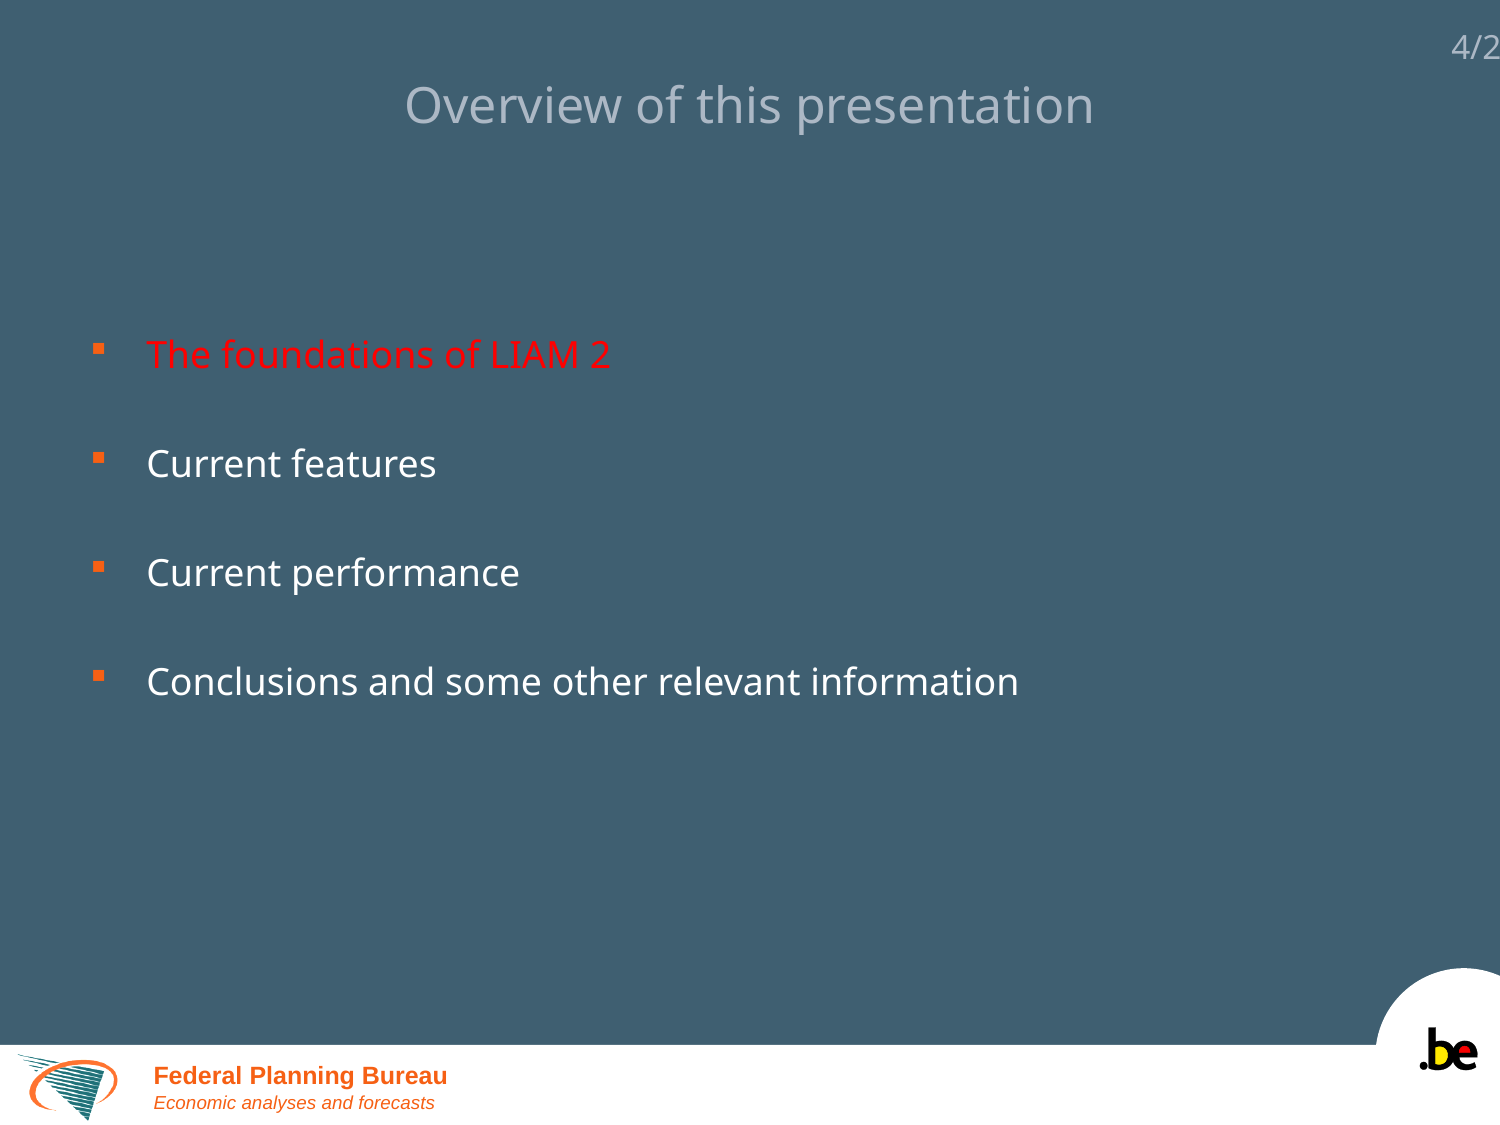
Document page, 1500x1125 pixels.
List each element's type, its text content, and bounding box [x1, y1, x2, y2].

list The foundations of LIAM 2 Current features Current performance Conclusions and some other relevant information [74, 278, 1426, 1001]
title Overview of this presentation [74, 30, 1426, 177]
